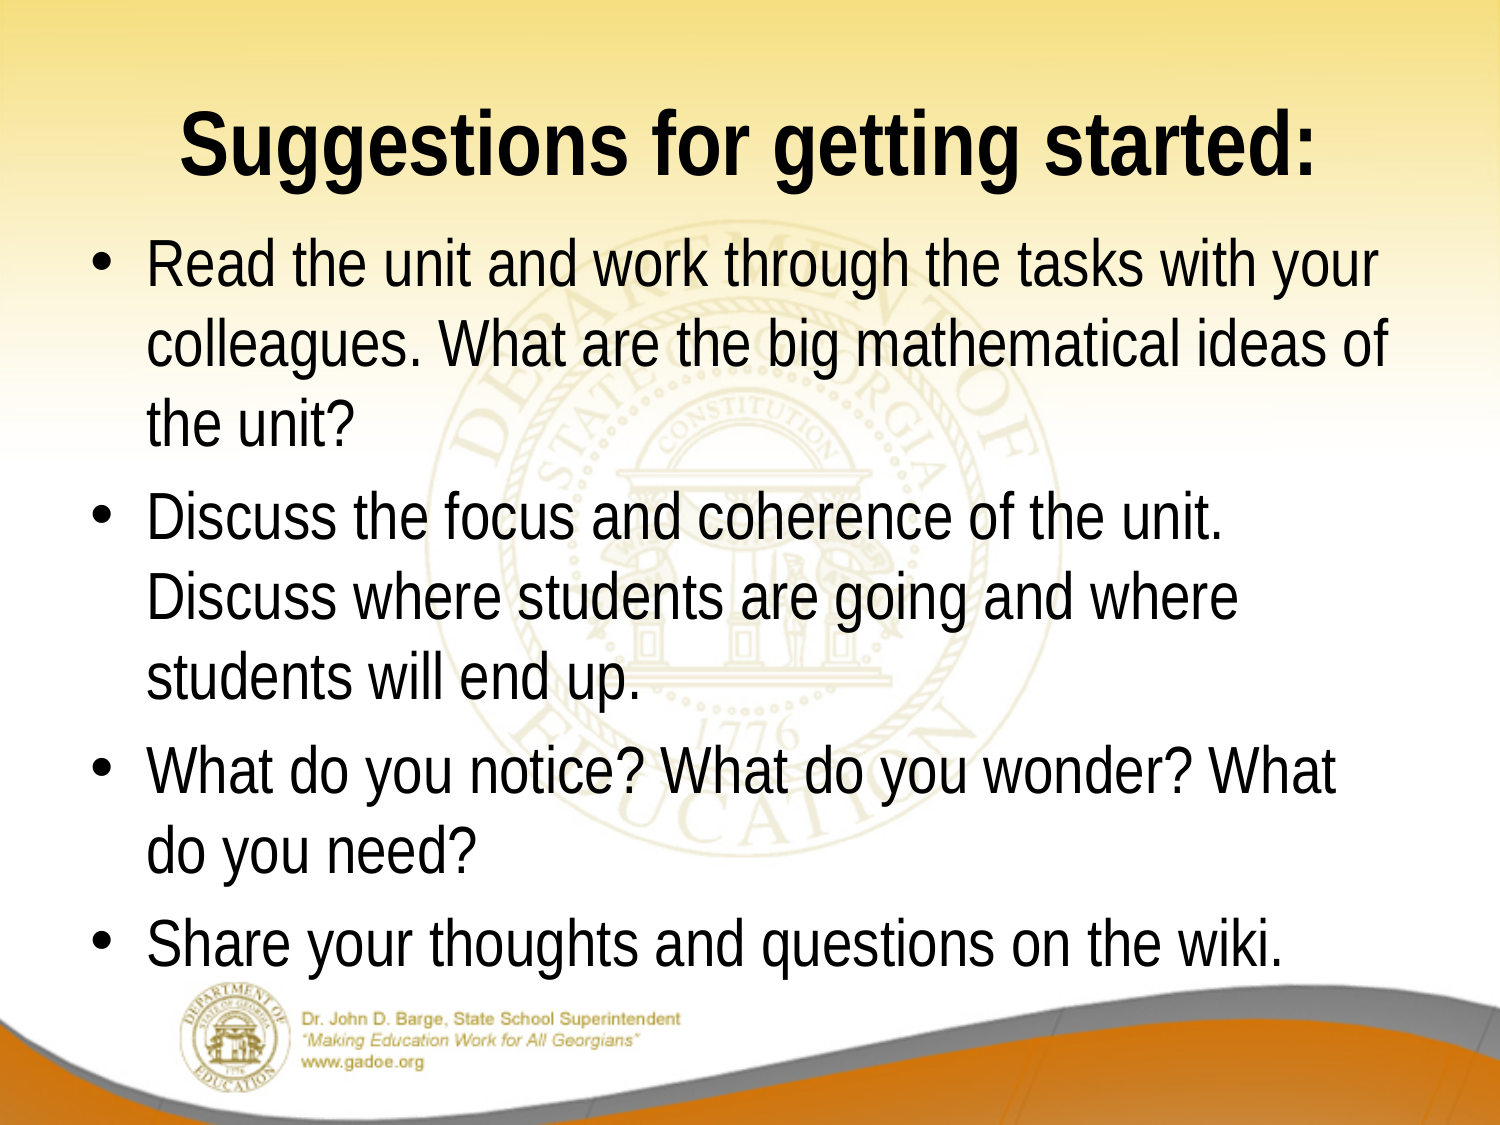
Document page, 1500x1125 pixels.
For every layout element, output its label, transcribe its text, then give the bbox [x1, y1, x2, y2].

picture [0, 0, 1500, 1125]
list Read the unit and work through the tasks with your colleagues. What are the big mathematical ideas of the unit? Discuss the focus and coherence of the unit. Discuss where students are going and where students will end up. What do you notice? What do you wonder? What do you need? Share your thoughts and questions on the wiki. [74, 212, 1426, 1006]
title Suggestions for getting started: [74, 44, 1426, 212]
